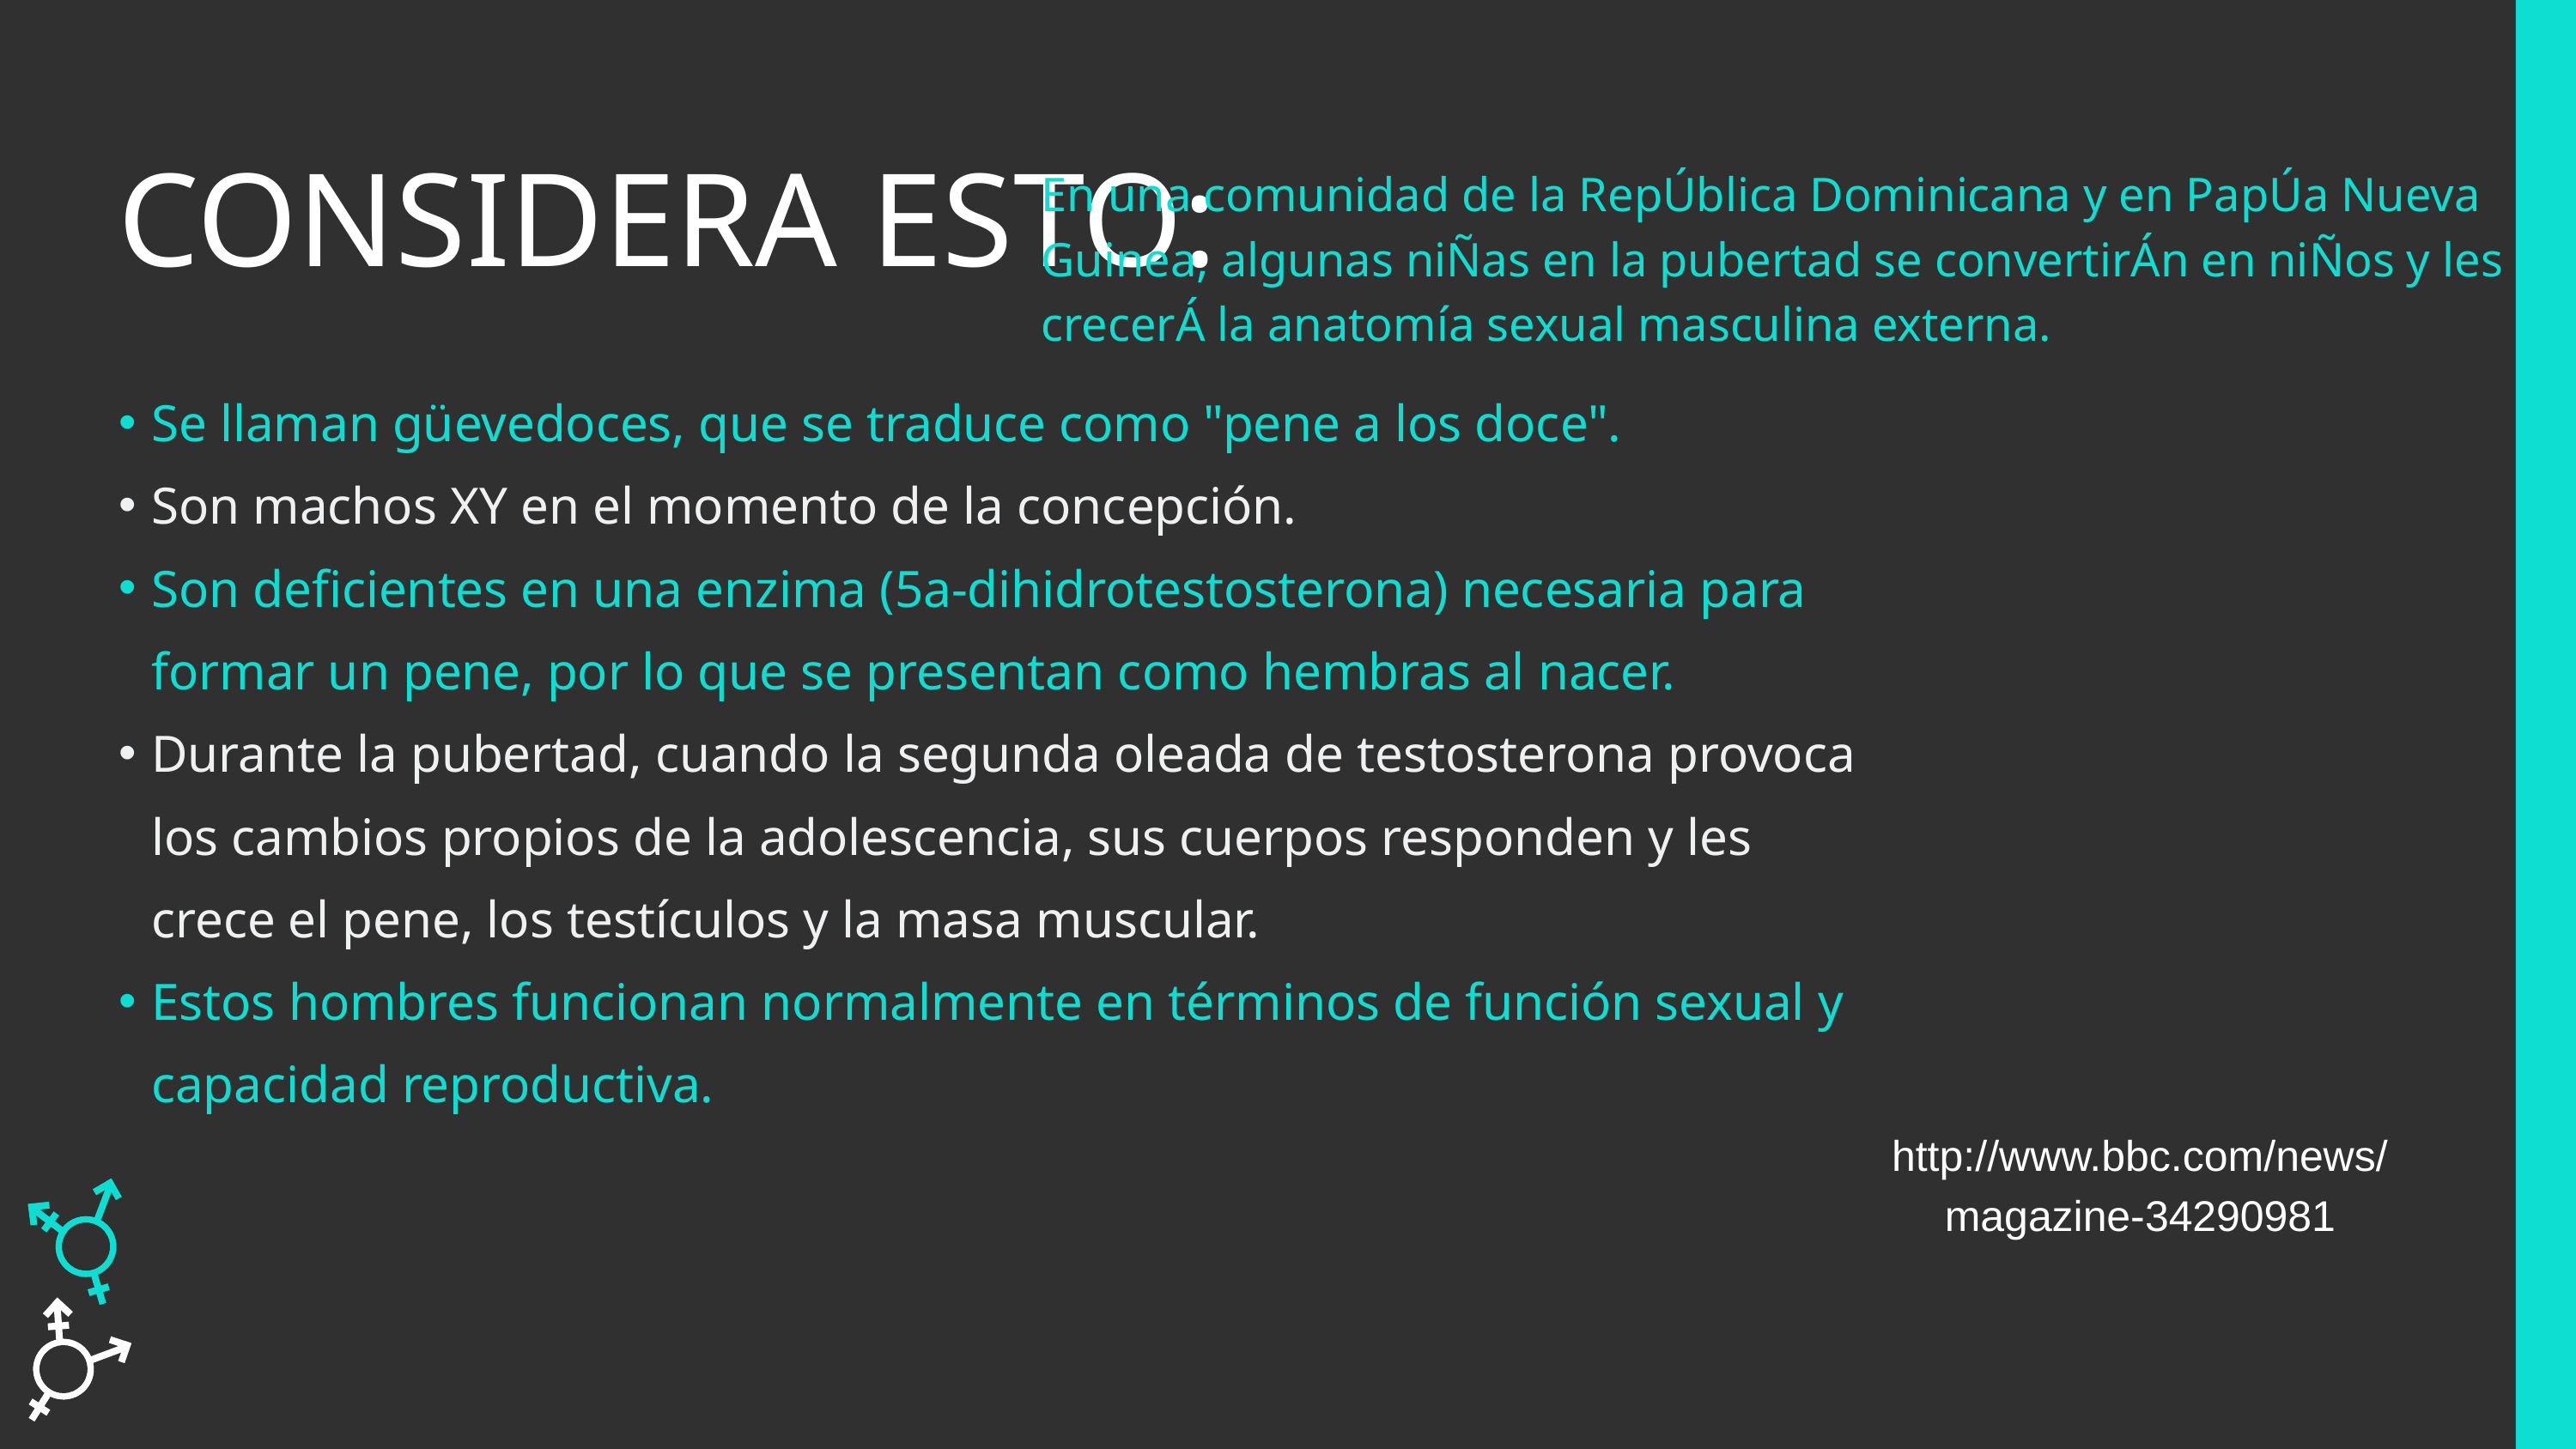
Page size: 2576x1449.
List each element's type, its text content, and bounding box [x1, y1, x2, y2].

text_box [6, 1152, 151, 1302]
text_box http://www.bbc.com/news/magazine-34290981 [1793, 1119, 2488, 1240]
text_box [1, 1276, 145, 1426]
text_box CONSIDERA ESTO: [118, 163, 1041, 293]
text_box En una comunidad de la RepÚblica Dominicana y en PapÚa Nueva Guinea, algunas niÑas en la pubertad se convertirÁn en niÑos y les crecerÁ la anatomía sexual masculina externa. [1041, 155, 2555, 351]
text_box [2515, 0, 2576, 1449]
text_box Se llaman güevedoces, que se traduce como "pene a los doce". Son machos XY en el momento de la concepción. Son deficientes en una enzima (5a-dihidrotestosterona) necesaria para formar un pene, por lo que se presentan como hembras al nacer. Durante la pubertad, cuando la segunda oleada de testosterona provoca los cambios propios de la adolescencia, sus cuerpos responden y les crece el pene, los testículos y la masa muscular. Estos hombres funcionan normalmente en términos de función sexual y capacidad reproductiva. [86, 369, 1865, 1113]
